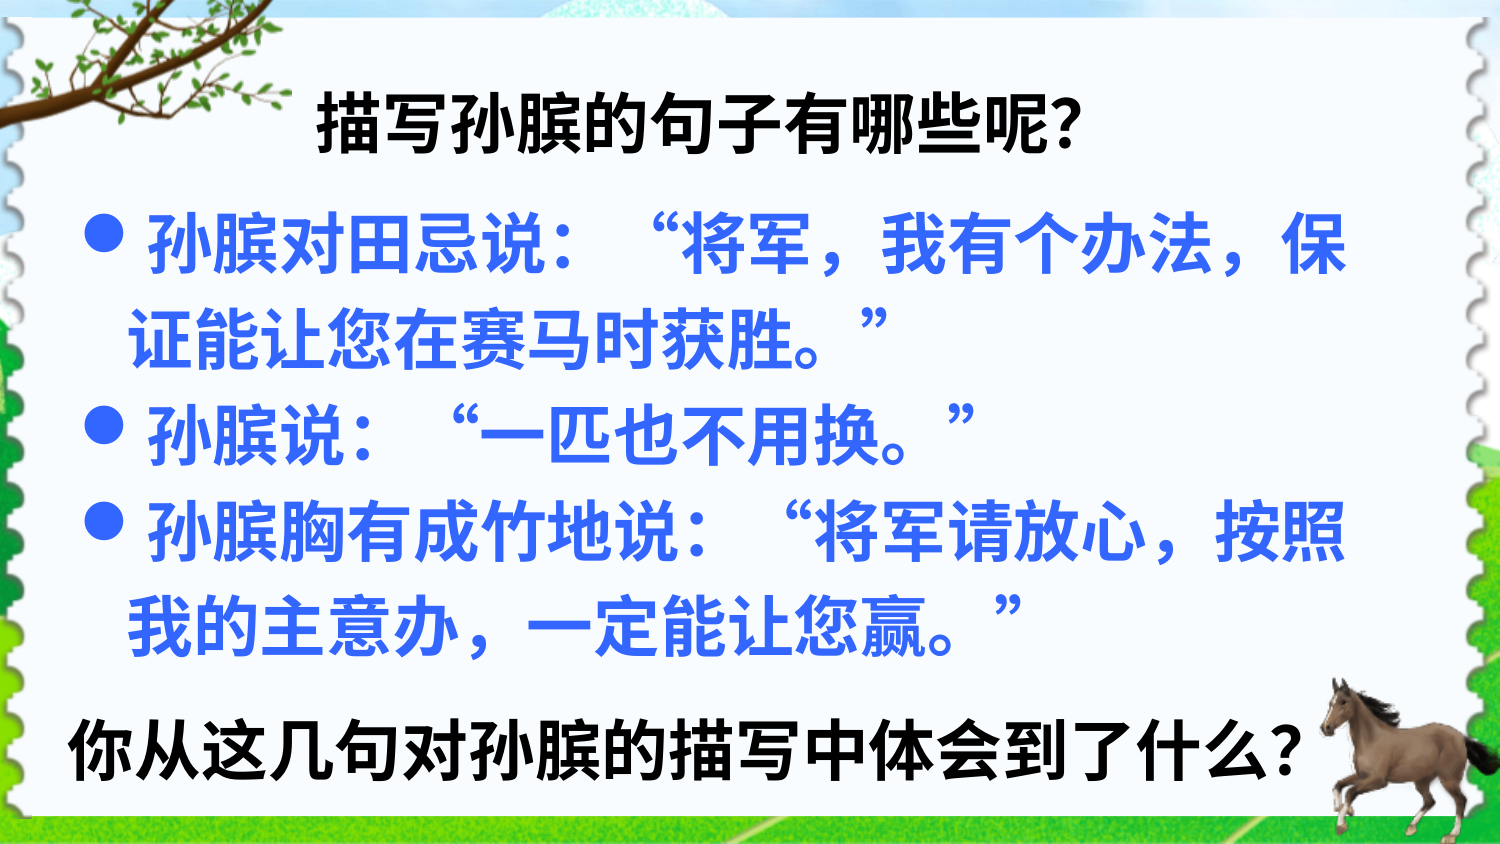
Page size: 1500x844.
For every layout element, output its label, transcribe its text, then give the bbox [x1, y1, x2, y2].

text_box 描写孙膑的句子有哪些呢？ [301, 54, 1364, 170]
text_box 你从这几句对孙膑的描写中体会到了什么？ [53, 681, 1388, 797]
text_box 孙膑对田忌说：“将军，我有个办法，保证能让您在赛马时获胜。” 孙膑说：“一匹也不用换。” 孙膑胸有成竹地说：“将军请放心，按照我的主意办，一定能让您赢。” [64, 178, 1400, 673]
picture [0, 0, 1500, 844]
